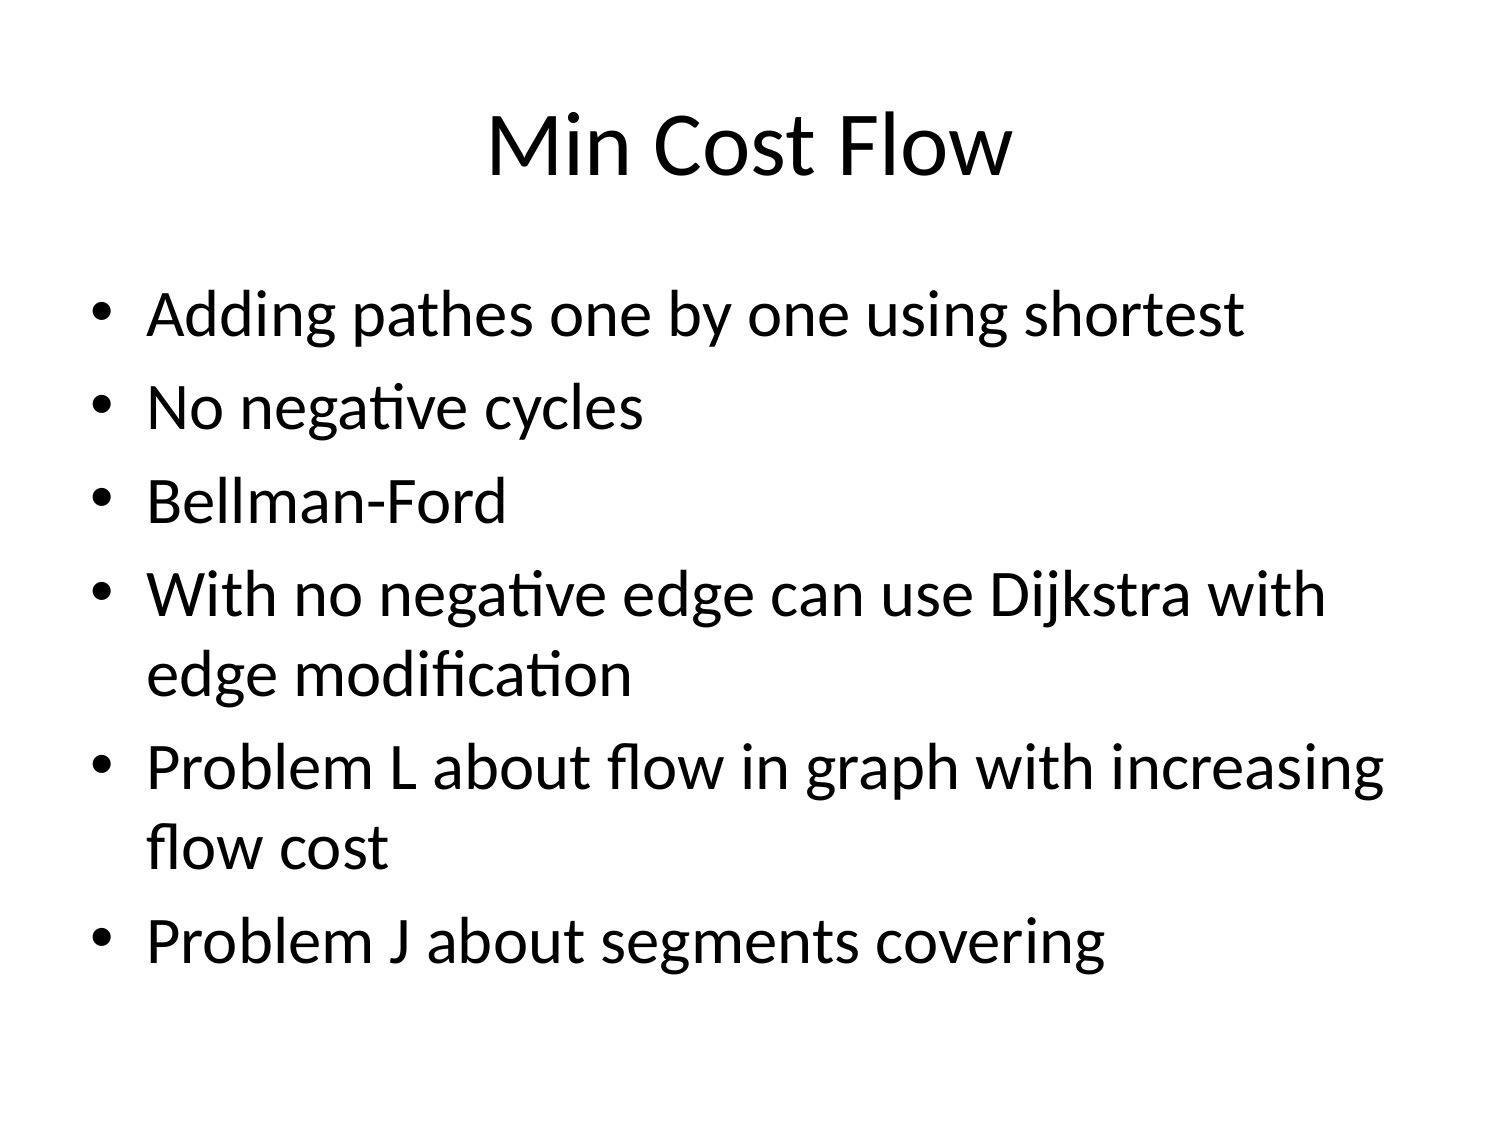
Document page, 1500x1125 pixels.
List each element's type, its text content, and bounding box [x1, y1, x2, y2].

title Min Cost Flow [75, 45, 1425, 233]
list Adding pathes one by one using shortest No negative cycles Bellman-Ford With no negative edge can use Dijkstra with edge modification Problem L about flow in graph with increasing flow cost Problem J about segments covering [75, 262, 1425, 1005]
